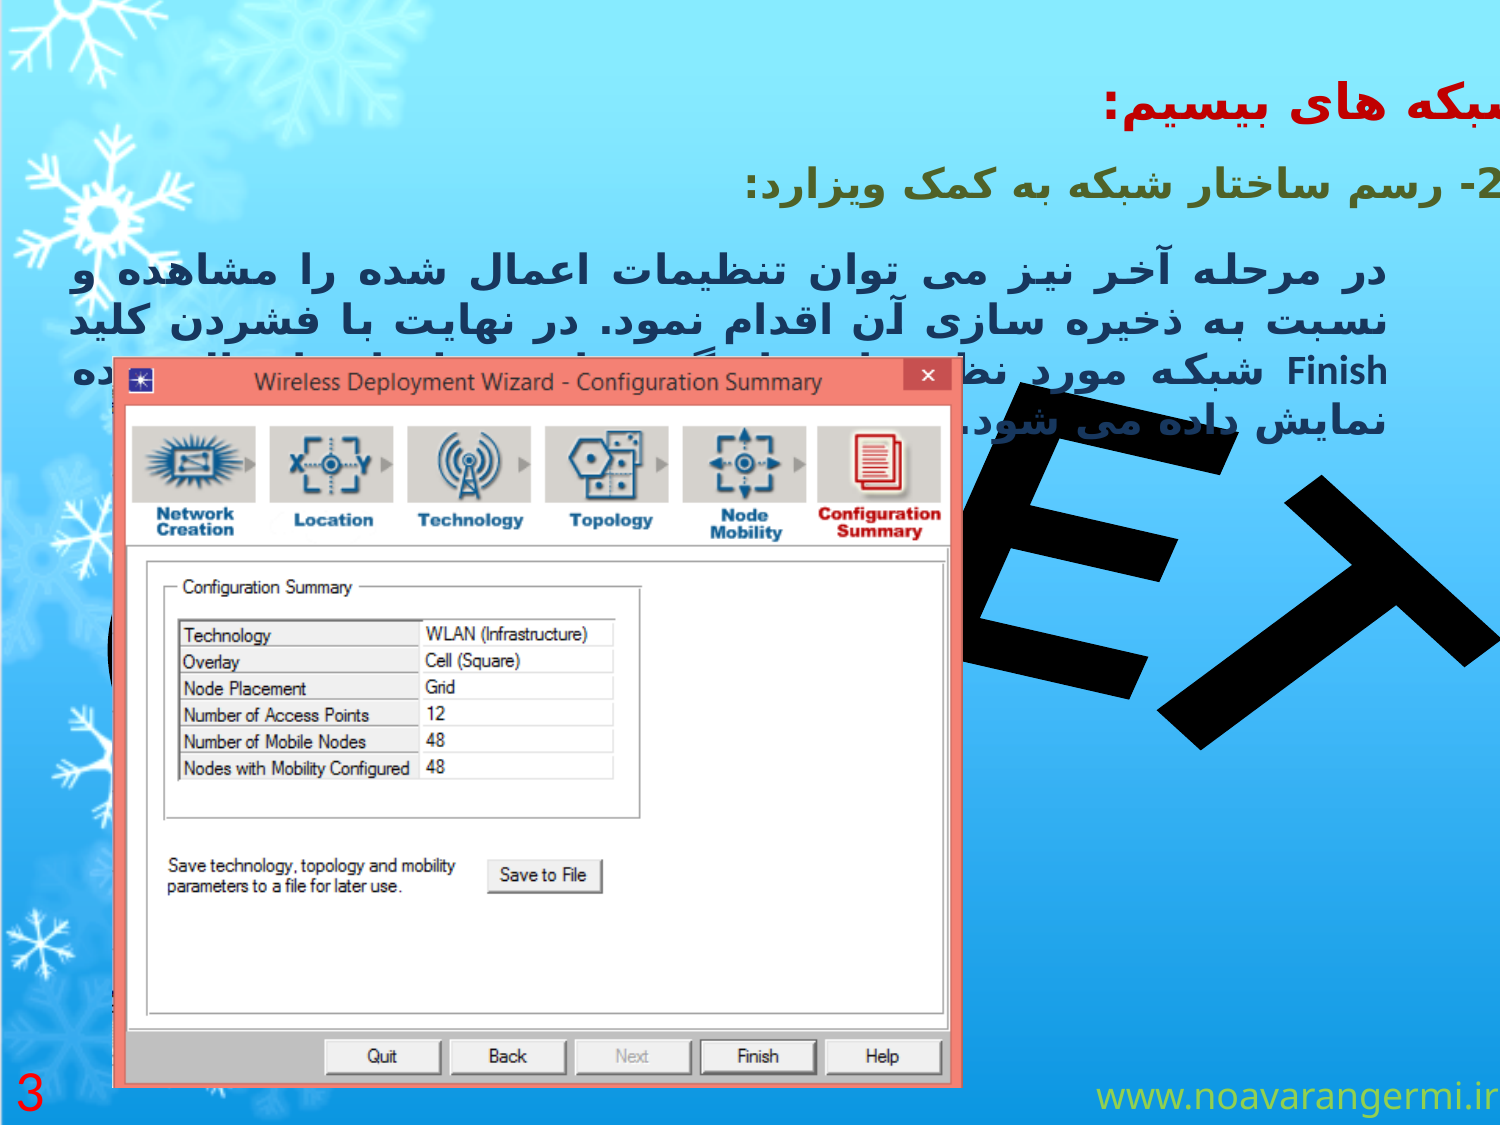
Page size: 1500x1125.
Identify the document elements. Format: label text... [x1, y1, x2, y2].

text_box در مرحله آخر نیز می توان تنظیمات اعمال شده را مشاهده و نسبت به ذخیره سازی آن اقدام نمود. در نهایت با فشردن کلید Finish شبکه مورد نظر با تعداد گره ها و تنظیمات اعمال شده نمایش داده می شود. [50, 235, 1404, 501]
picture [0, 0, 1500, 1125]
text_box شبکه های بیسیم: 2- رسم ساختار شبکه به کمک ویزارد: [728, 62, 1500, 215]
slide_number 39 [0, 1057, 80, 1118]
text_box www.noavarangermi.ir [1081, 1073, 1500, 1125]
